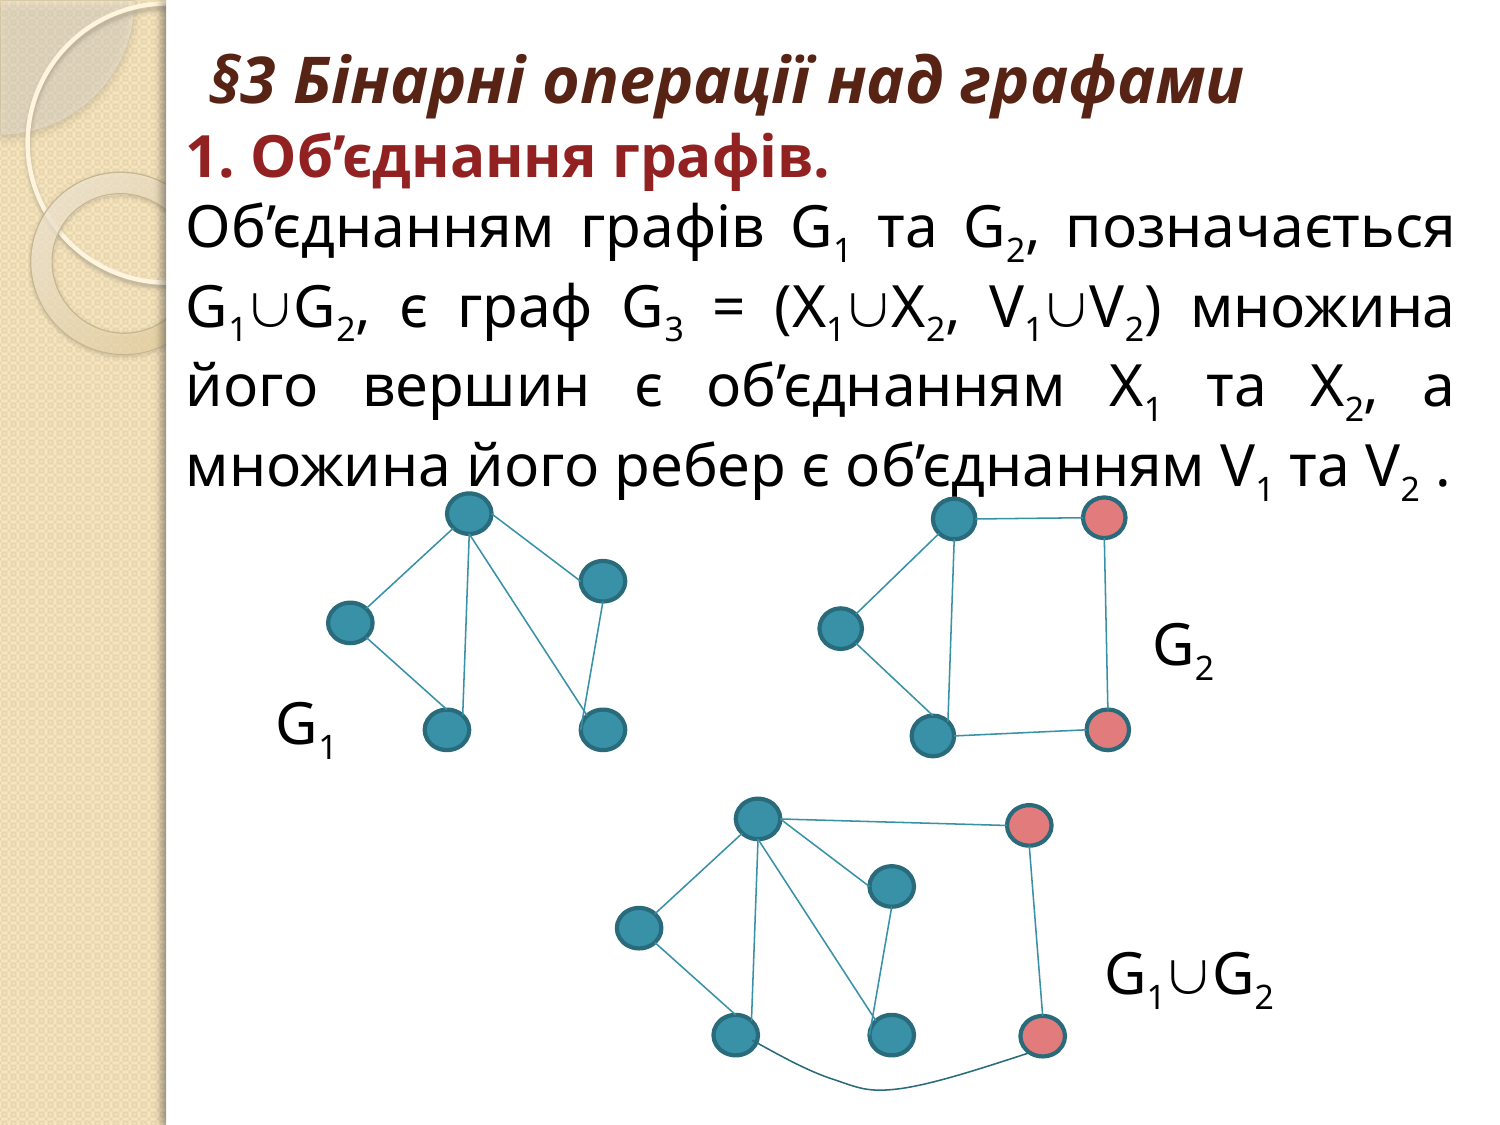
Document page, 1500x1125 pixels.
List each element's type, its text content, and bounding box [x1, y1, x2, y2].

text_box 1. Об’єднання графів. Об’єднанням графів G1 та G2, позначається G1G2, є граф G3 = (X1X2, V1V2) множина його вершин є об’єднанням X1 та X2, а множина його ребер є об’єднанням V1 та V2 . [171, 111, 1471, 516]
text_box G1G2 [1089, 929, 1289, 1024]
text_box §3 Бінарні операції над графами [194, 30, 1471, 111]
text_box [616, 798, 1066, 1091]
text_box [819, 497, 1229, 757]
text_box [327, 493, 626, 751]
text_box G1 [261, 679, 353, 774]
